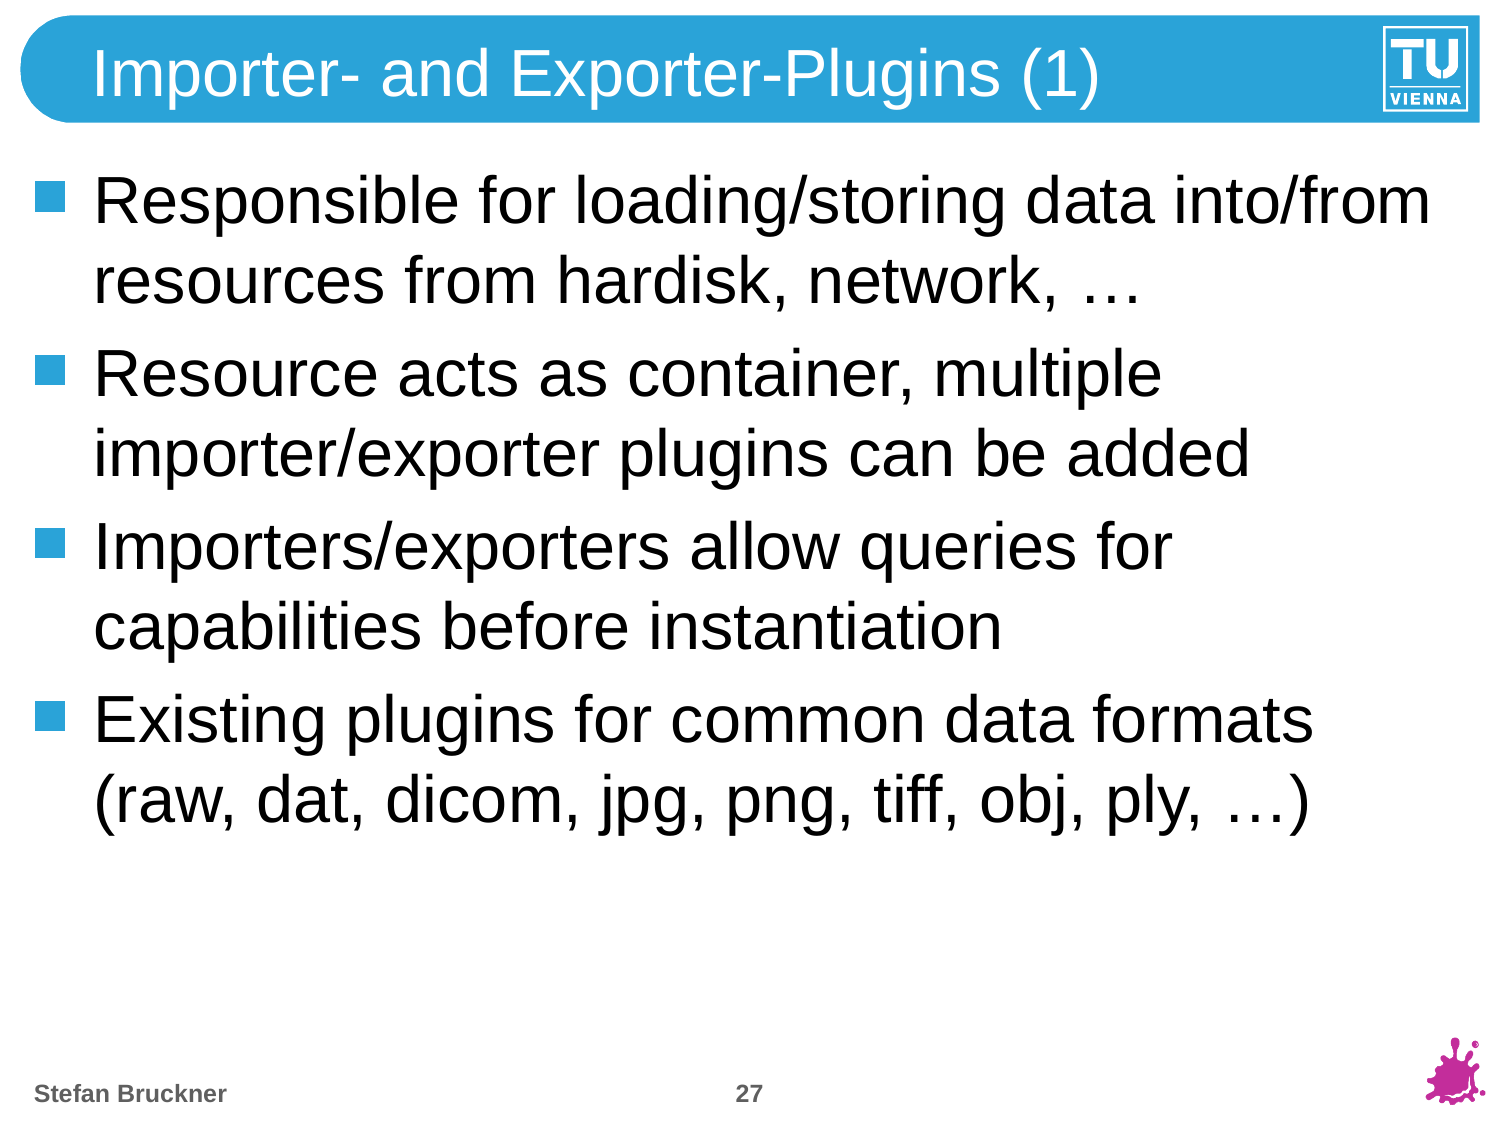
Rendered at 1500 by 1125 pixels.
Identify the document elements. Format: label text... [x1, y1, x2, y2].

title Importer- and Exporter-Plugins (1) [76, 6, 1351, 132]
footer Stefan Bruckner [18, 1067, 637, 1118]
list Responsible for loading/storing data into/from resources from hardisk, network, … Resource acts as container, multiple importer/exporter plugins can be added Importers/exporters allow queries for capabilities before instantiation Existing plugins for common data formats (raw, dat, dicom, jpg, png, tiff, obj, ply, …) [19, 148, 1481, 1048]
slide_number 26 [660, 1067, 839, 1118]
